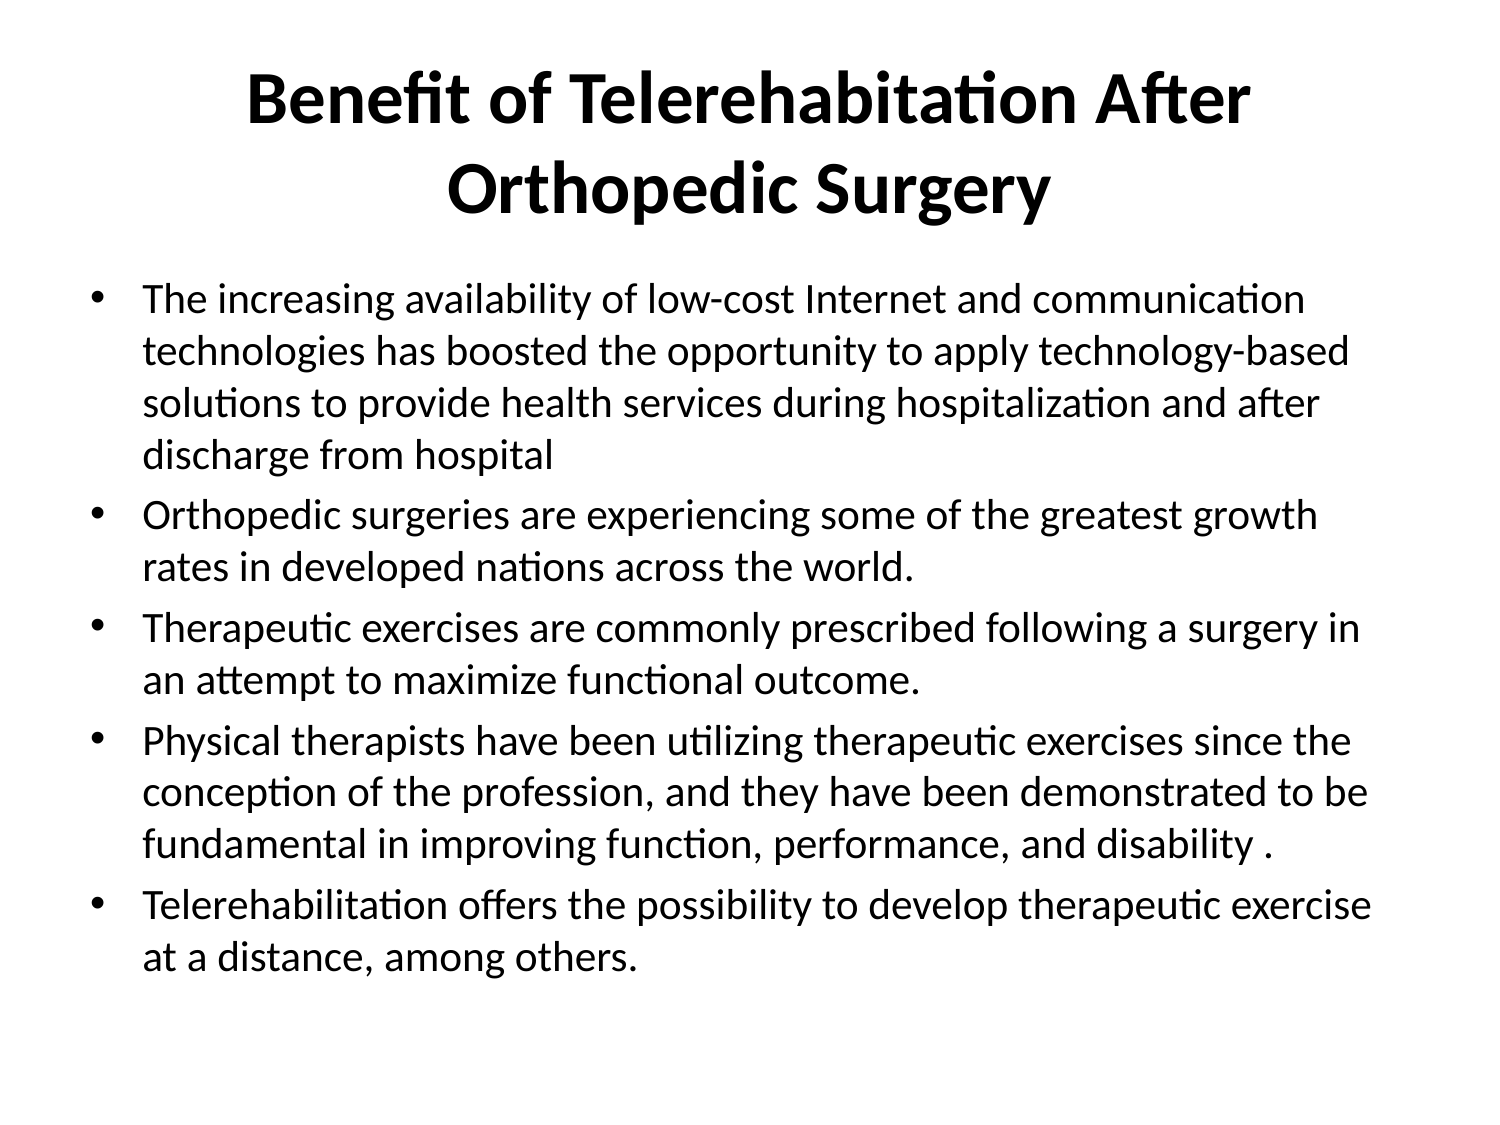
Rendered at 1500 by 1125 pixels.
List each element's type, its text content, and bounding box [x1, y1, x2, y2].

title Benefit of Telerehabitation After Orthopedic Surgery [75, 45, 1425, 233]
list The increasing availability of low-cost Internet and communication technologies has boosted the opportunity to apply technology-based solutions to provide health services during hospitalization and after discharge from hospital Orthopedic surgeries are experiencing some of the greatest growth rates in developed nations across the world. Therapeutic exercises are commonly prescribed following a surgery in an attempt to maximize functional outcome. Physical therapists have been utilizing therapeutic exercises since the conception of the profession, and they have been demonstrated to be fundamental in improving function, performance, and disability . Telerehabilitation offers the possibility to develop therapeutic exercise at a distance, among others. [75, 262, 1425, 1005]
